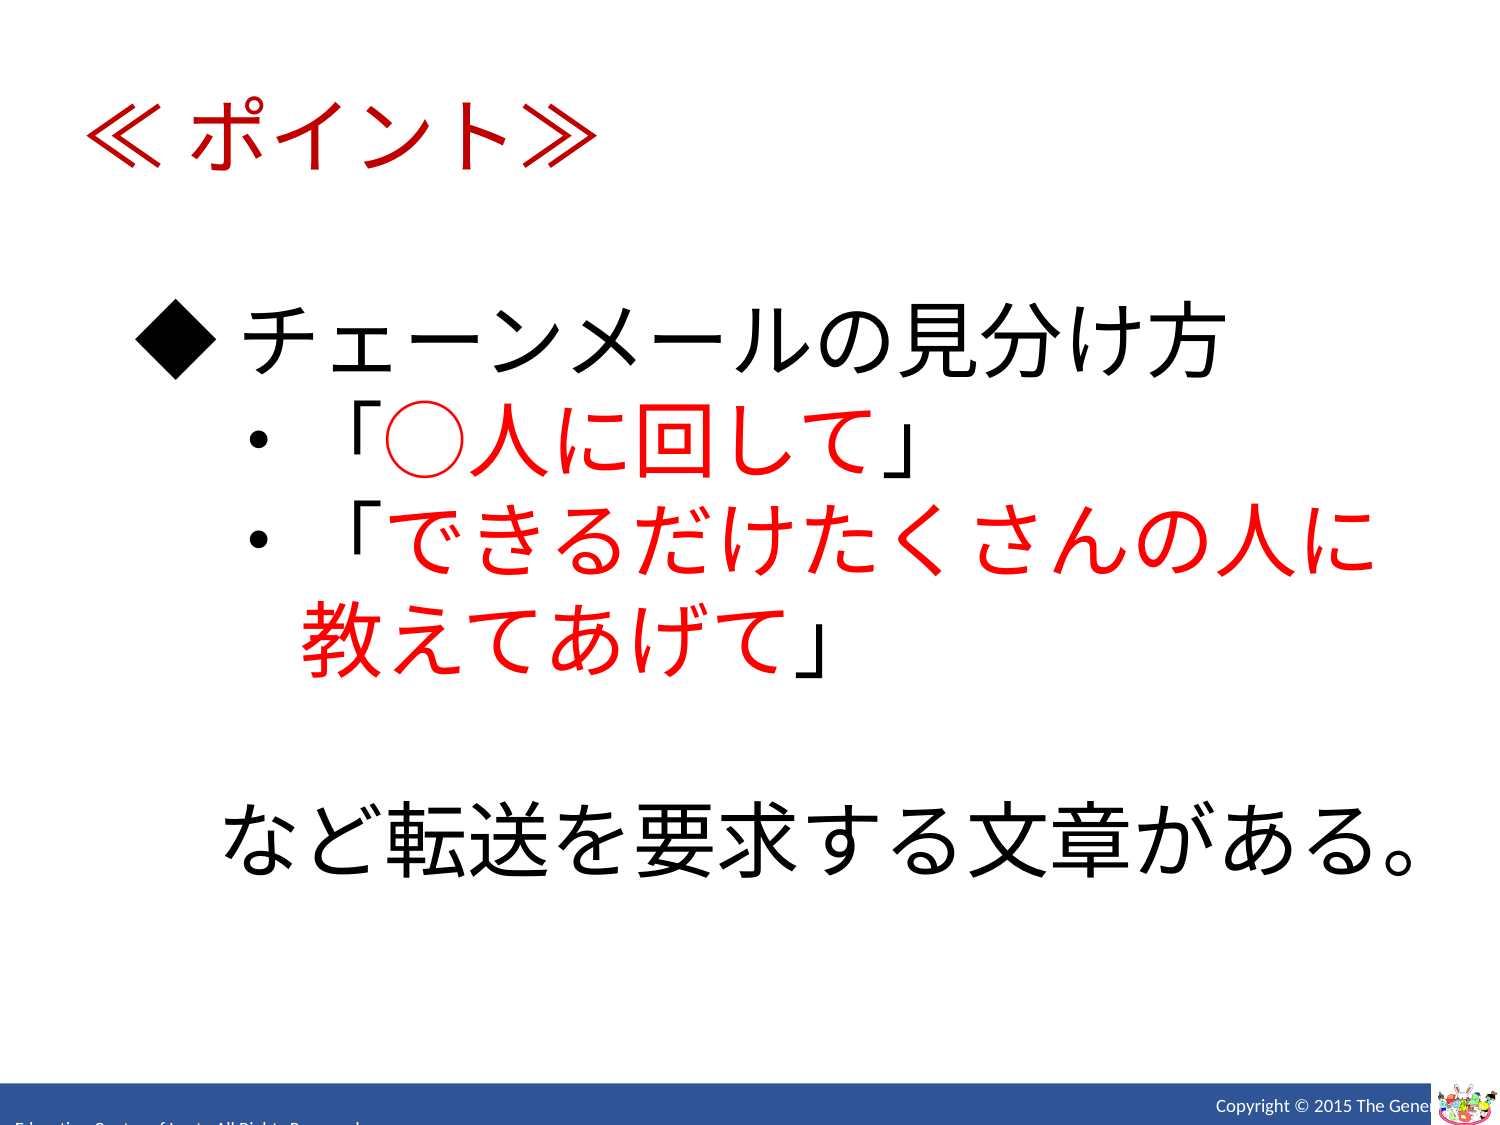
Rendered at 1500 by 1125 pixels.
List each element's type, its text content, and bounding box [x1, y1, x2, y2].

text_box ◆チェーンメールの見分け方 ・「◯人に回して」 ・「できるだけたくさんの人に 教えてあげて」 など転送を要求する文章がある。 [73, 280, 1427, 896]
picture [1431, 1082, 1500, 1125]
text_box ≪ポイント≫ [68, 88, 618, 194]
